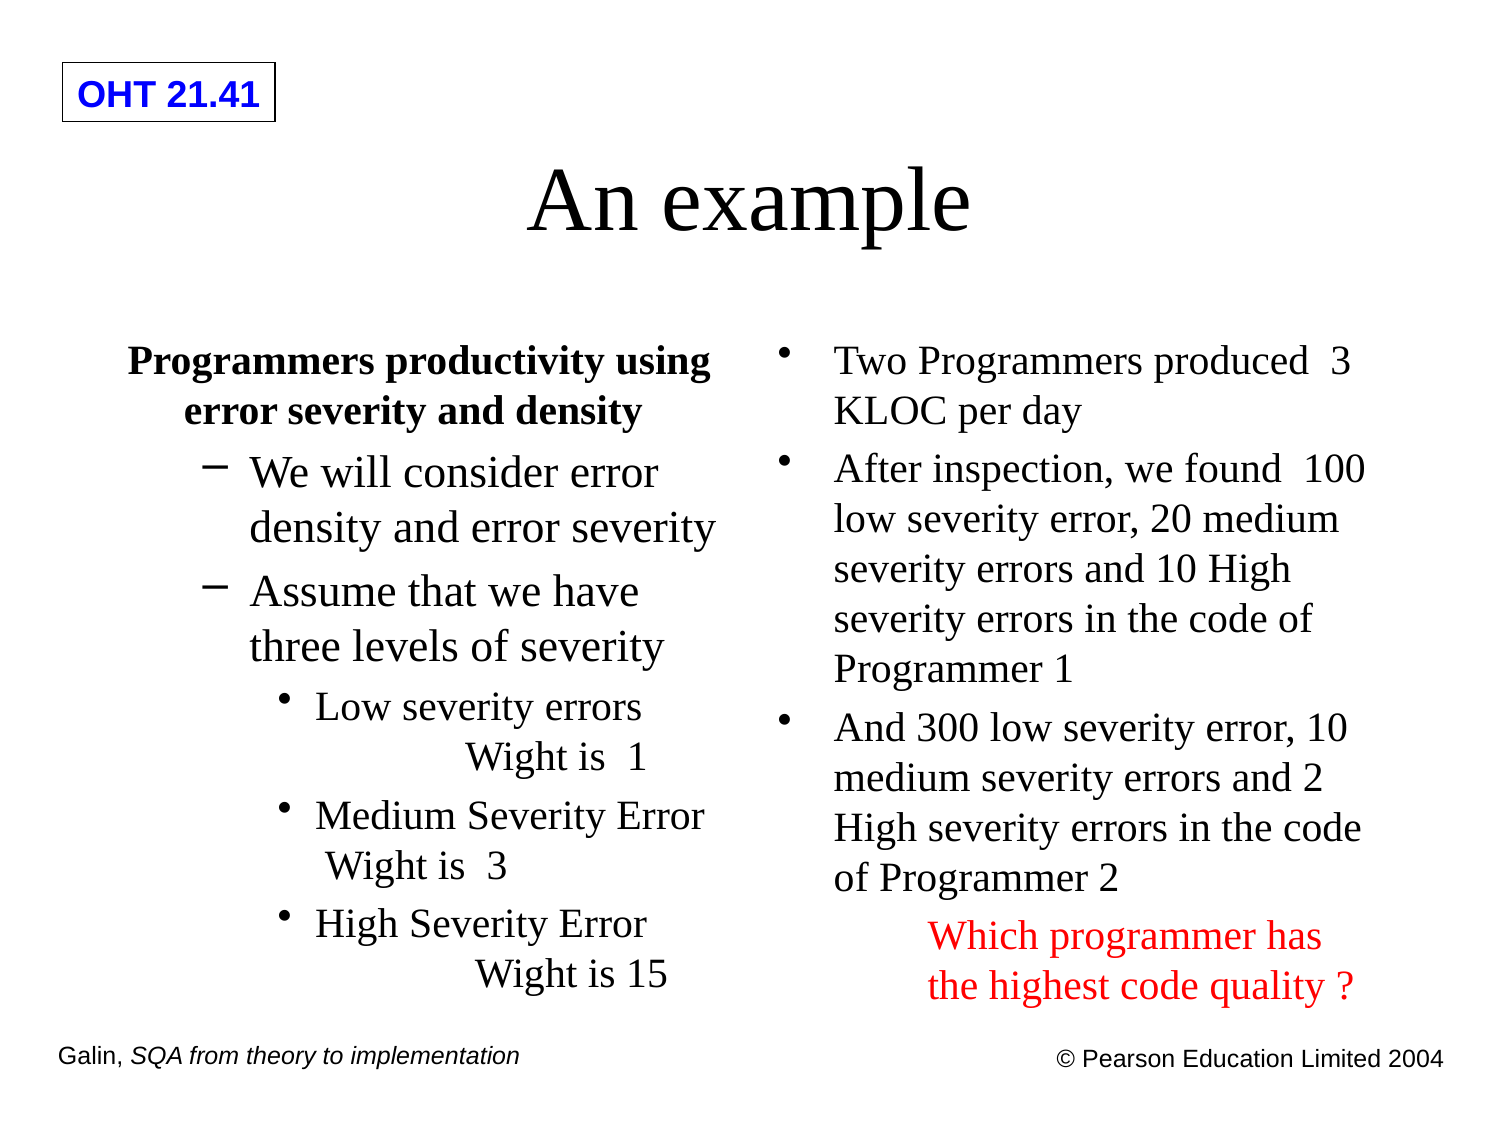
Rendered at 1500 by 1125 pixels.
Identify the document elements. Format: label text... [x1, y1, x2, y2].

list Two Programmers produced 3 KLOC per day After inspection, we found 100 low severity error, 20 medium severity errors and 10 High severity errors in the code of Programmer 1 And 300 low severity error, 10 medium severity errors and 2 High severity errors in the code of Programmer 2 Which programmer has the highest code quality ? [762, 324, 1388, 1001]
title An example [112, 99, 1388, 288]
list Programmers productivity using error severity and density We will consider error density and error severity Assume that we have three levels of severity Low severity errors Wight is 1 Medium Severity Error Wight is 3 High Severity Error Wight is 15 [112, 324, 738, 1036]
